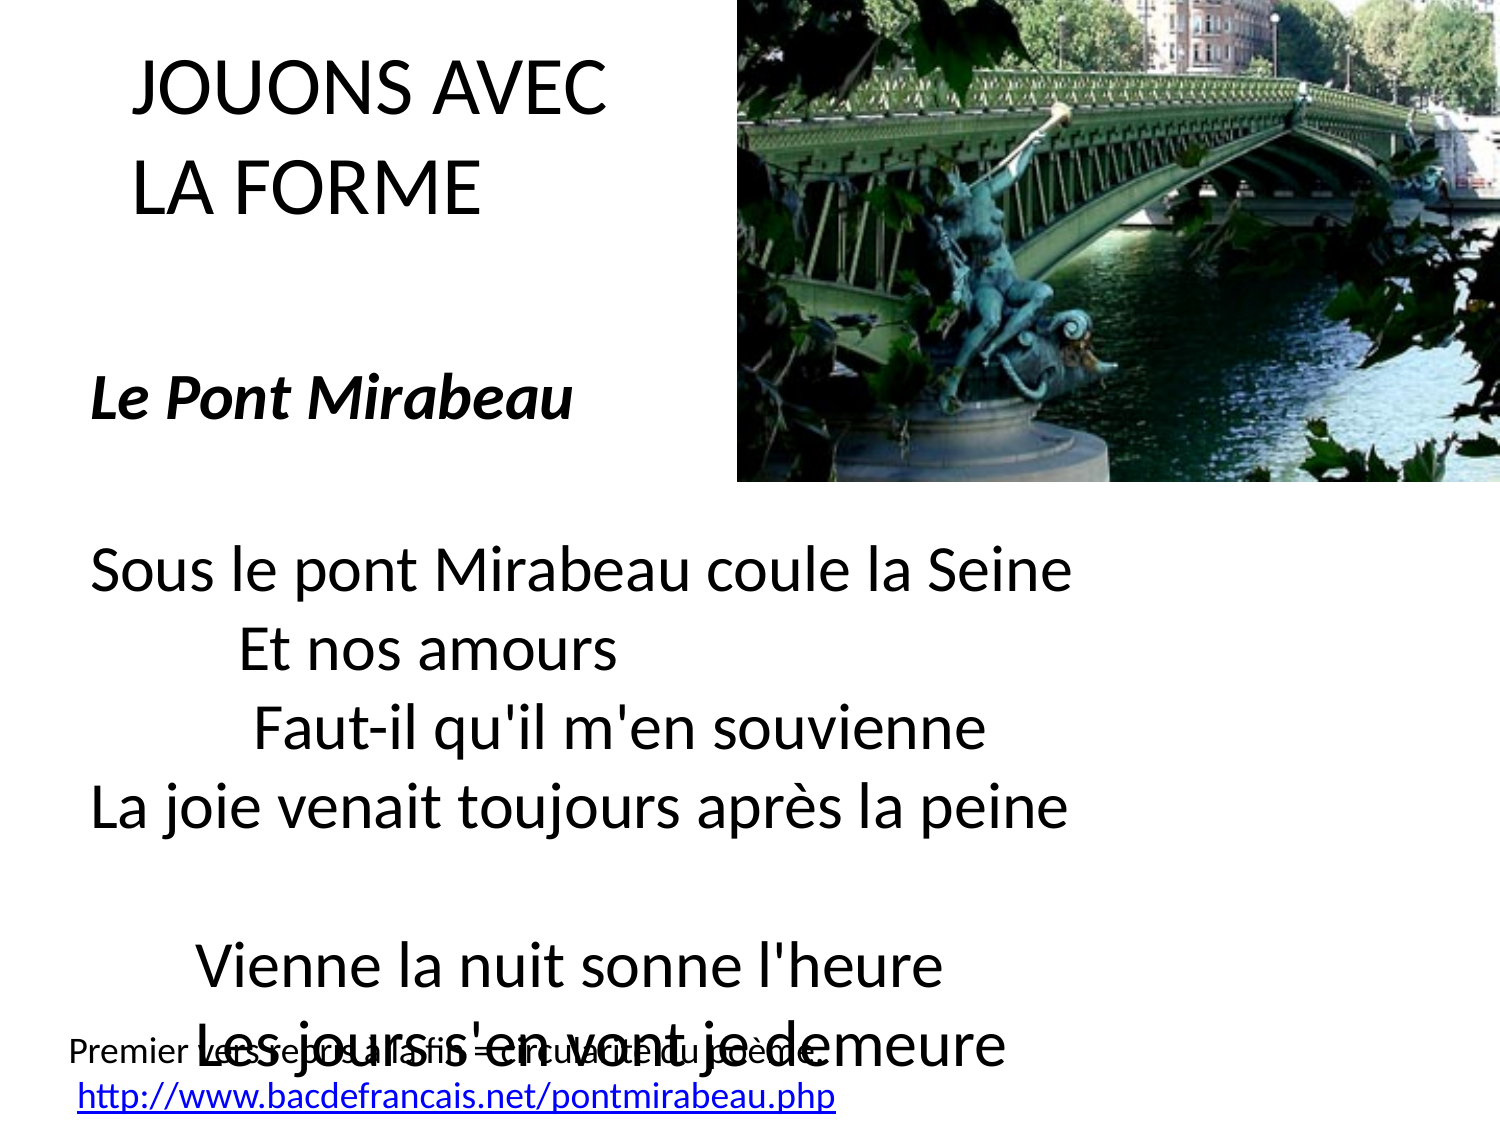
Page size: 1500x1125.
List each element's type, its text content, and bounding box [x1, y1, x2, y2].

picture [737, 0, 1500, 482]
text_box Premier vers repris à la fin = circularité du poème. http://www.bacdefrancais.net/pontmirabeau.php [53, 1018, 852, 1125]
text_box JOUONS AVEC LA FORME [116, 23, 705, 239]
list Le Pont Mirabeau Sous le pont Mirabeau coule la Seine Et nos amours Faut-il qu'il m'en souvienne La joie venait toujours après la peine Vienne la nuit sonne l'heure Les jours s'en vont je demeure [75, 346, 1425, 1089]
